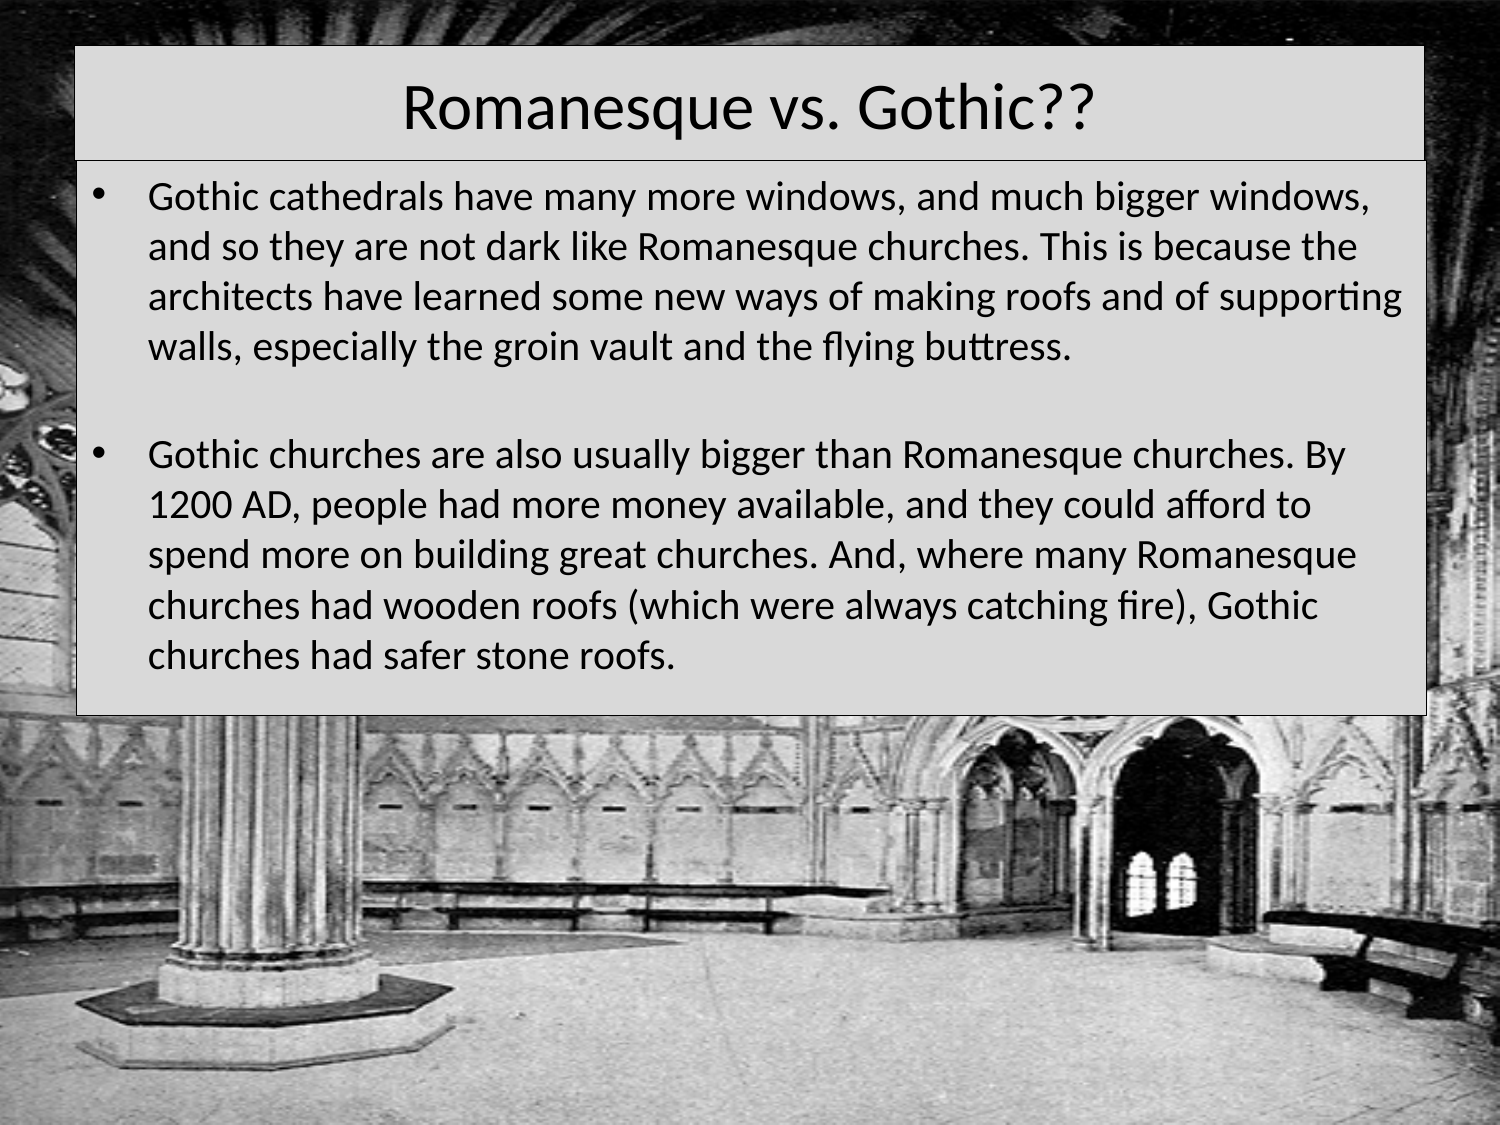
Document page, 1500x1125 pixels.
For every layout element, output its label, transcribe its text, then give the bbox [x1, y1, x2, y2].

text_box Romanesque vs. Gothic?? [74, 45, 1425, 161]
picture [0, 0, 1500, 1125]
text_box Gothic cathedrals have many more windows, and much bigger windows, and so they are not dark like Romanesque churches. This is because the architects have learned some new ways of making roofs and of supporting walls, especially the groin vault and the flying buttress. Gothic churches are also usually bigger than Romanesque churches. By 1200 AD, people had more money available, and they could afford to spend more on building great churches. And, where many Romanesque churches had wooden roofs (which were always catching fire), Gothic churches had safer stone roofs. [76, 160, 1427, 716]
